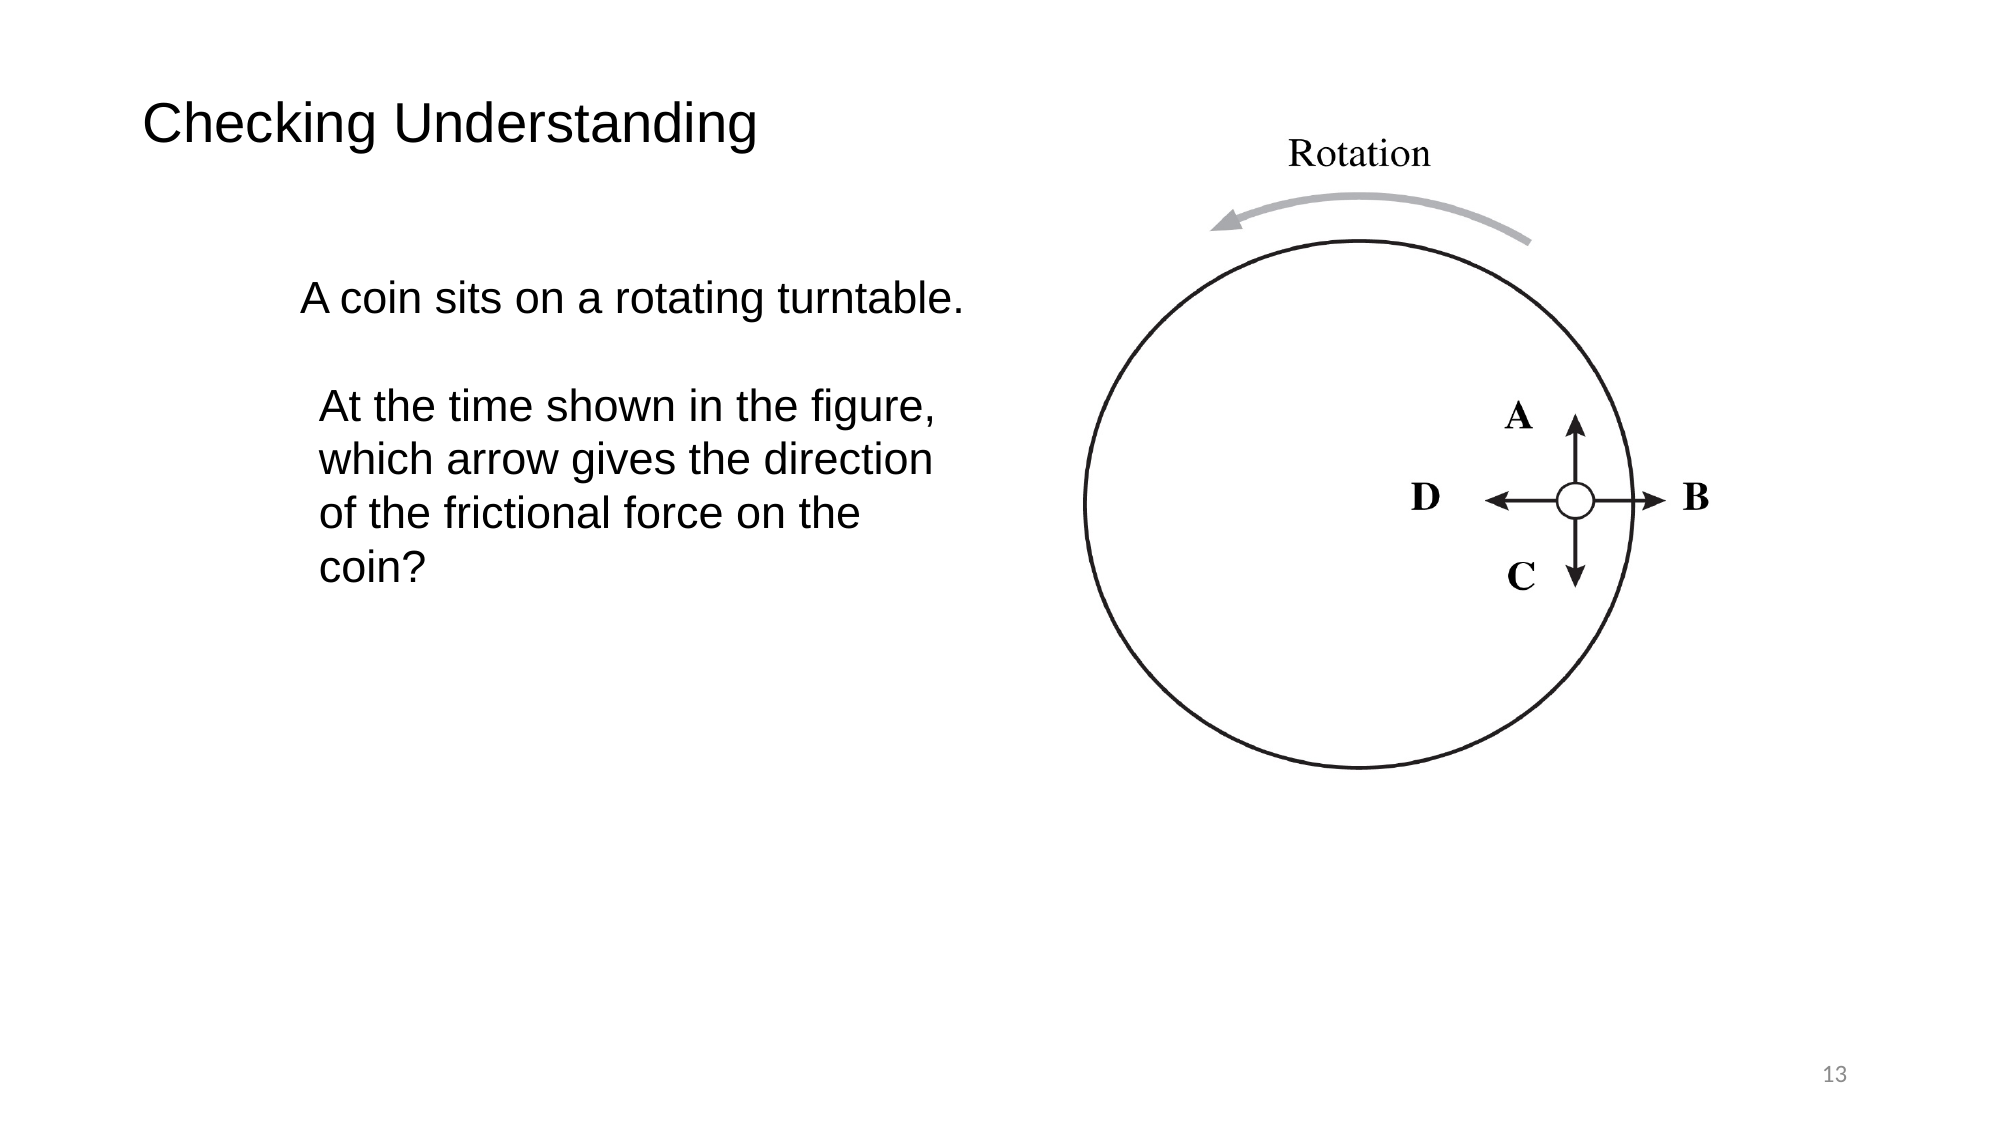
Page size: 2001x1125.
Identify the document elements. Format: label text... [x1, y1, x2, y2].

text_box Checking Understanding [142, 86, 842, 184]
text_box A coin sits on a rotating turntable. At the time shown in the figure, which arrow gives the direction of the frictional force on the coin? [299, 268, 975, 923]
slide_number 13 [1412, 1042, 1863, 1103]
picture [1076, 134, 1713, 776]
